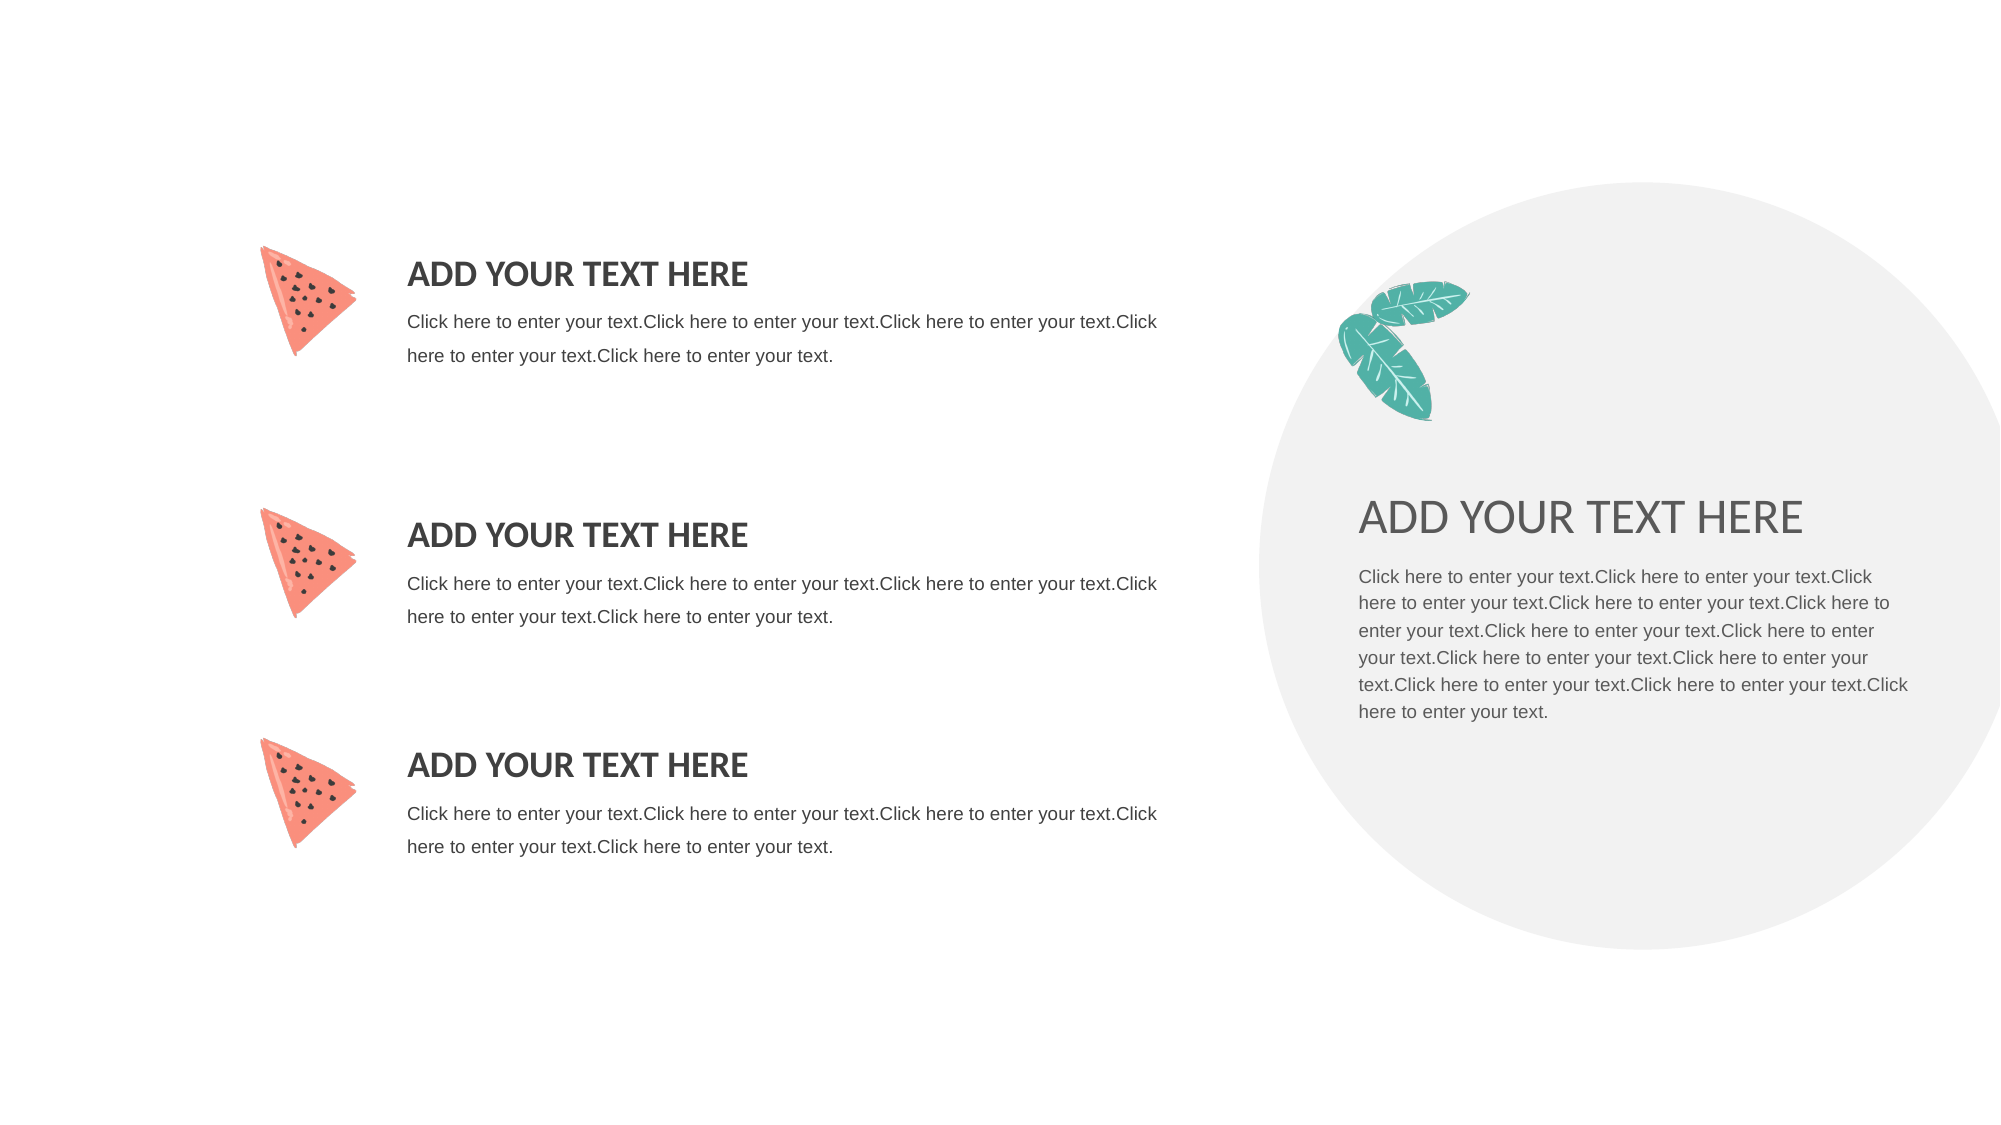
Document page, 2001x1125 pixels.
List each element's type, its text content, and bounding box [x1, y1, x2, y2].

text_box [1258, 181, 2000, 951]
text_box ADD YOUR TEXT HERE [392, 502, 765, 552]
text_box Click here to enter your text.Click here to enter your text.Click here to enter your text.Click here to enter your text.Click here to enter your text. [392, 552, 1177, 636]
picture [1289, 228, 1489, 434]
picture [194, 720, 407, 873]
picture [194, 228, 407, 381]
text_box Click here to enter your text.Click here to enter your text.Click here to enter your text.Click here to enter your text.Click here to enter your text.Click here to enter your text.Click here to enter your text.Click here to enter your text.Click here to enter your text.Click here to enter your text.Click here to enter your text.Click here to enter your text. [1343, 552, 1927, 730]
text_box ADD YOUR TEXT HERE [407, 241, 765, 290]
text_box ADD YOUR TEXT HERE [1343, 476, 1886, 552]
text_box Click here to enter your text.Click here to enter your text.Click here to enter your text.Click here to enter your text.Click here to enter your text. [392, 782, 1177, 866]
text_box Click here to enter your text.Click here to enter your text.Click here to enter your text.Click here to enter your text.Click here to enter your text. [392, 290, 1177, 374]
picture [194, 490, 407, 643]
text_box ADD YOUR TEXT HERE [407, 733, 765, 782]
